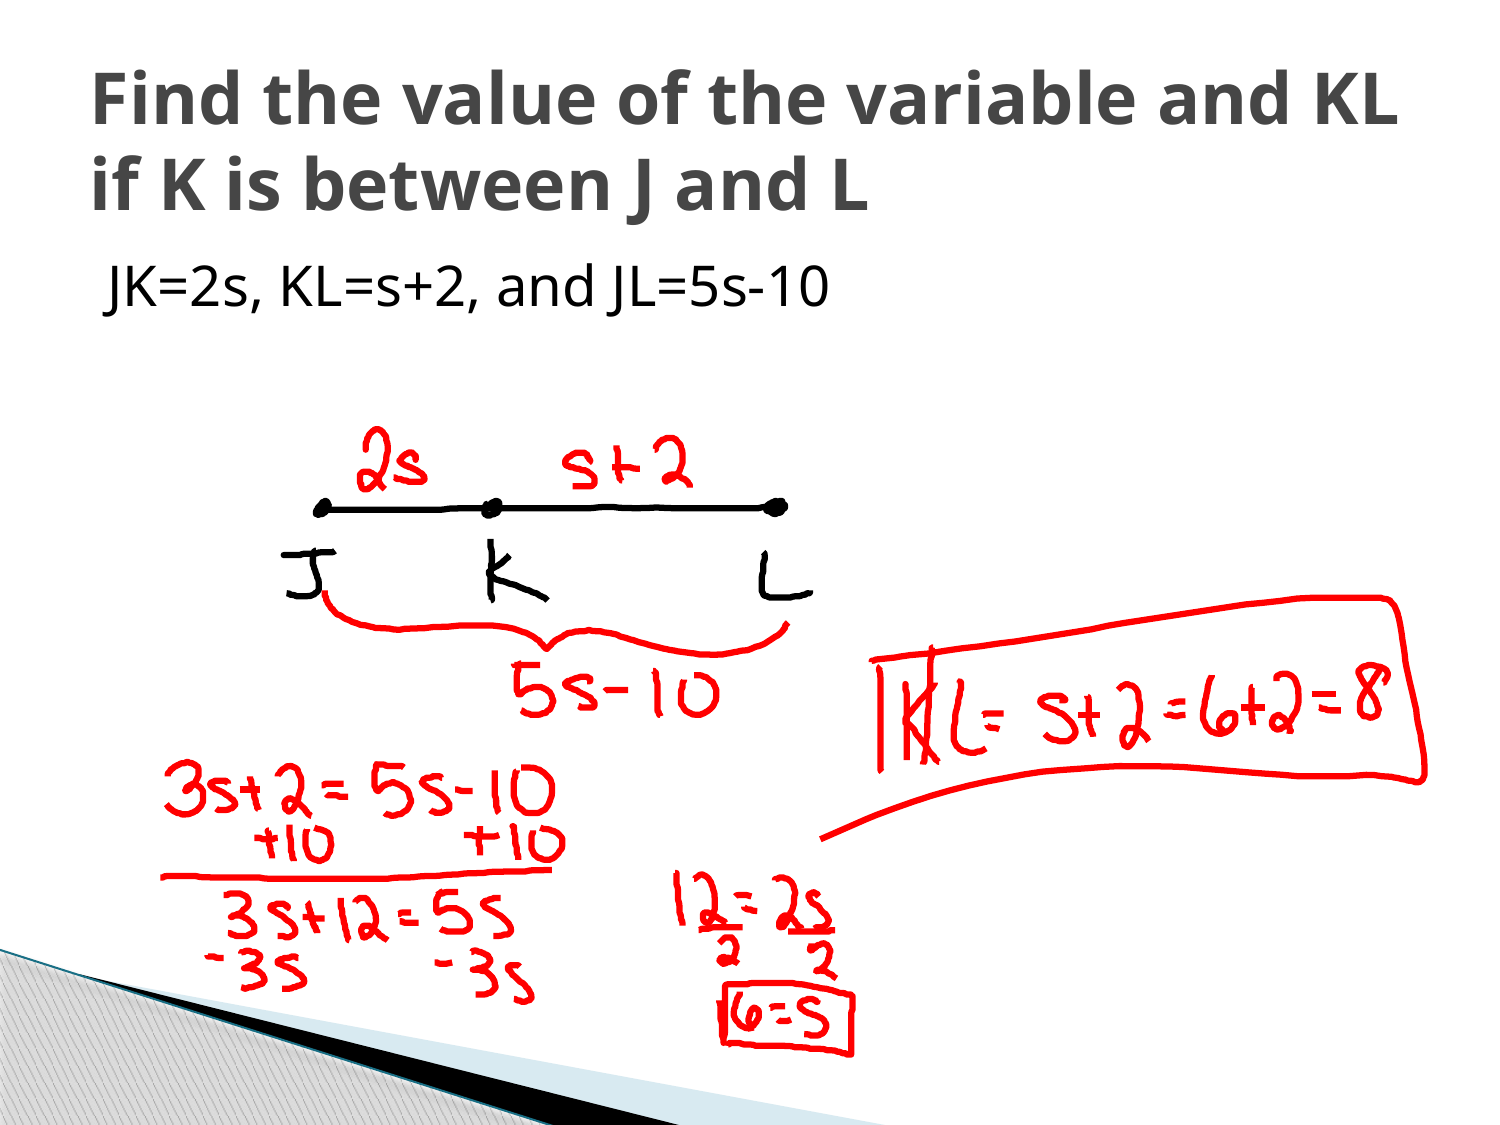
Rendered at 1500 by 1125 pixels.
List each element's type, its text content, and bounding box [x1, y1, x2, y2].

title Find the value of the variable and KL if K is between J and L [75, 45, 1425, 233]
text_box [160, 428, 1425, 1055]
list JK=2s, KL=s+2, and JL=5s-10 [75, 243, 1425, 986]
